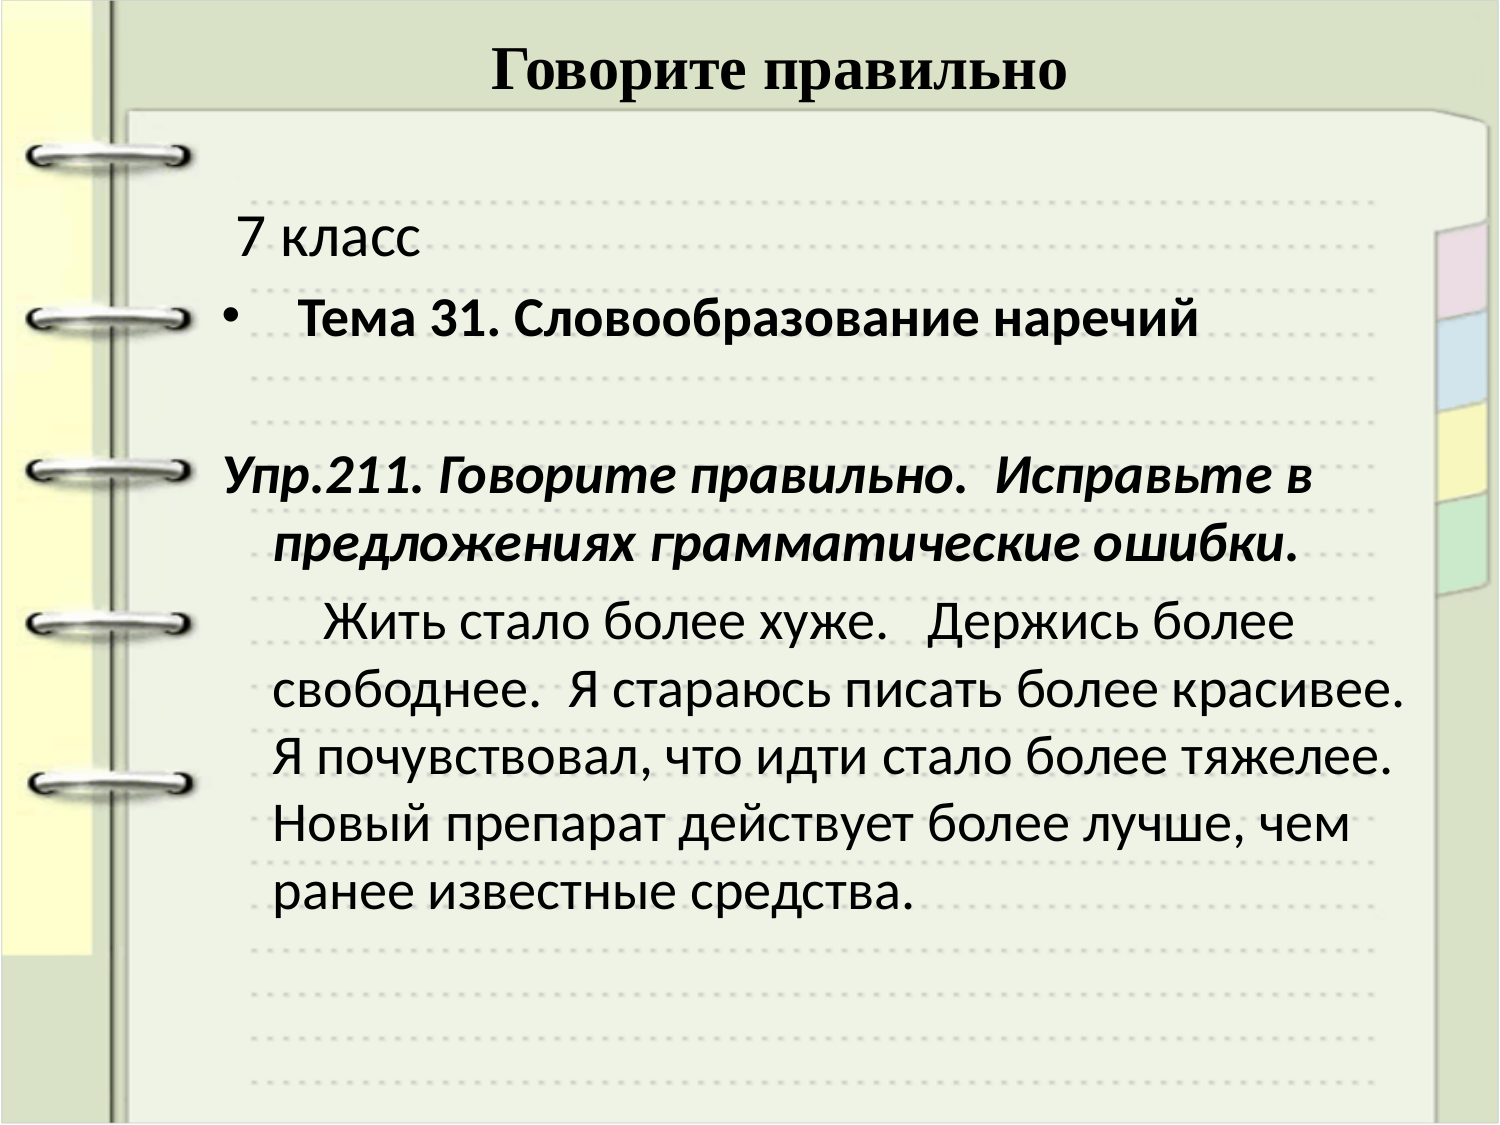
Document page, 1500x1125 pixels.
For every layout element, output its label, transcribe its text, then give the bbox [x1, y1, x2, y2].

list 7 класс Тема 31. Словообразование наречий Упр.211. Говорите правильно. Исправьте в предложениях грамматические ошибки. Жить стало более хуже. Держись более свободнее. Я стараюсь писать более красивее. Я почувствовал, что идти стало более тяжелее. Новый препарат действует более лучше, чем ранее известные средства. [206, 187, 1471, 1059]
title Говорите правильно [135, 19, 1378, 110]
picture [0, 0, 1500, 1125]
